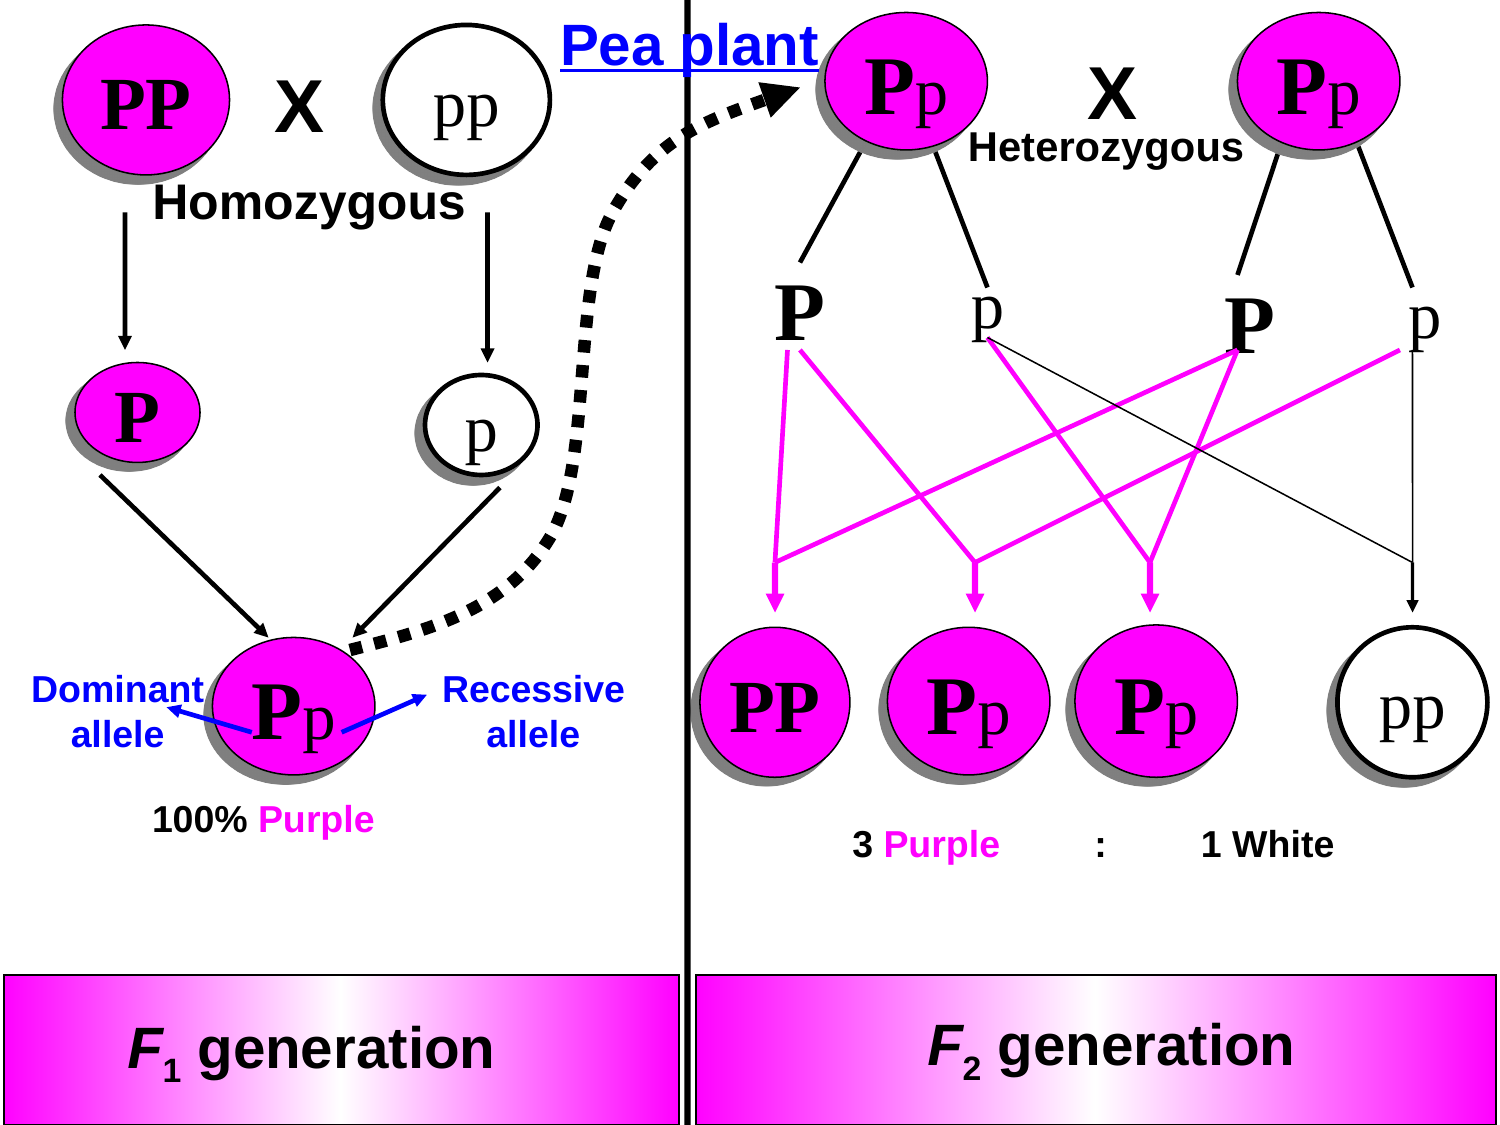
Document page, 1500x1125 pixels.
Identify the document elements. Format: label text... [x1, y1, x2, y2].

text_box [99, 474, 501, 638]
text_box Homozygous [137, 184, 488, 238]
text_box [3, 656, 655, 763]
text_box F1 generation [112, 1002, 525, 1097]
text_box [824, 12, 1401, 151]
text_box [424, 212, 538, 476]
text_box pp [1337, 627, 1488, 778]
text_box F2 generation [912, 999, 1375, 1095]
text_box [504, 85, 800, 589]
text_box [62, 24, 551, 176]
text_box Pp [1074, 624, 1238, 778]
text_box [799, 349, 981, 613]
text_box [987, 337, 1413, 613]
text_box [4, 974, 680, 1125]
text_box Pp [887, 627, 1050, 775]
text_box [349, 647, 362, 651]
text_box Pp [239, 647, 348, 655]
text_box Pp [266, 771, 321, 775]
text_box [749, 124, 1476, 378]
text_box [774, 349, 798, 613]
text_box 3 Purple : 1 White [837, 812, 1363, 873]
text_box 100% Purple [137, 787, 425, 848]
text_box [74, 212, 201, 463]
text_box [695, 974, 1496, 1125]
text_box PP [699, 627, 850, 778]
text_box Pea plant [533, 0, 846, 85]
